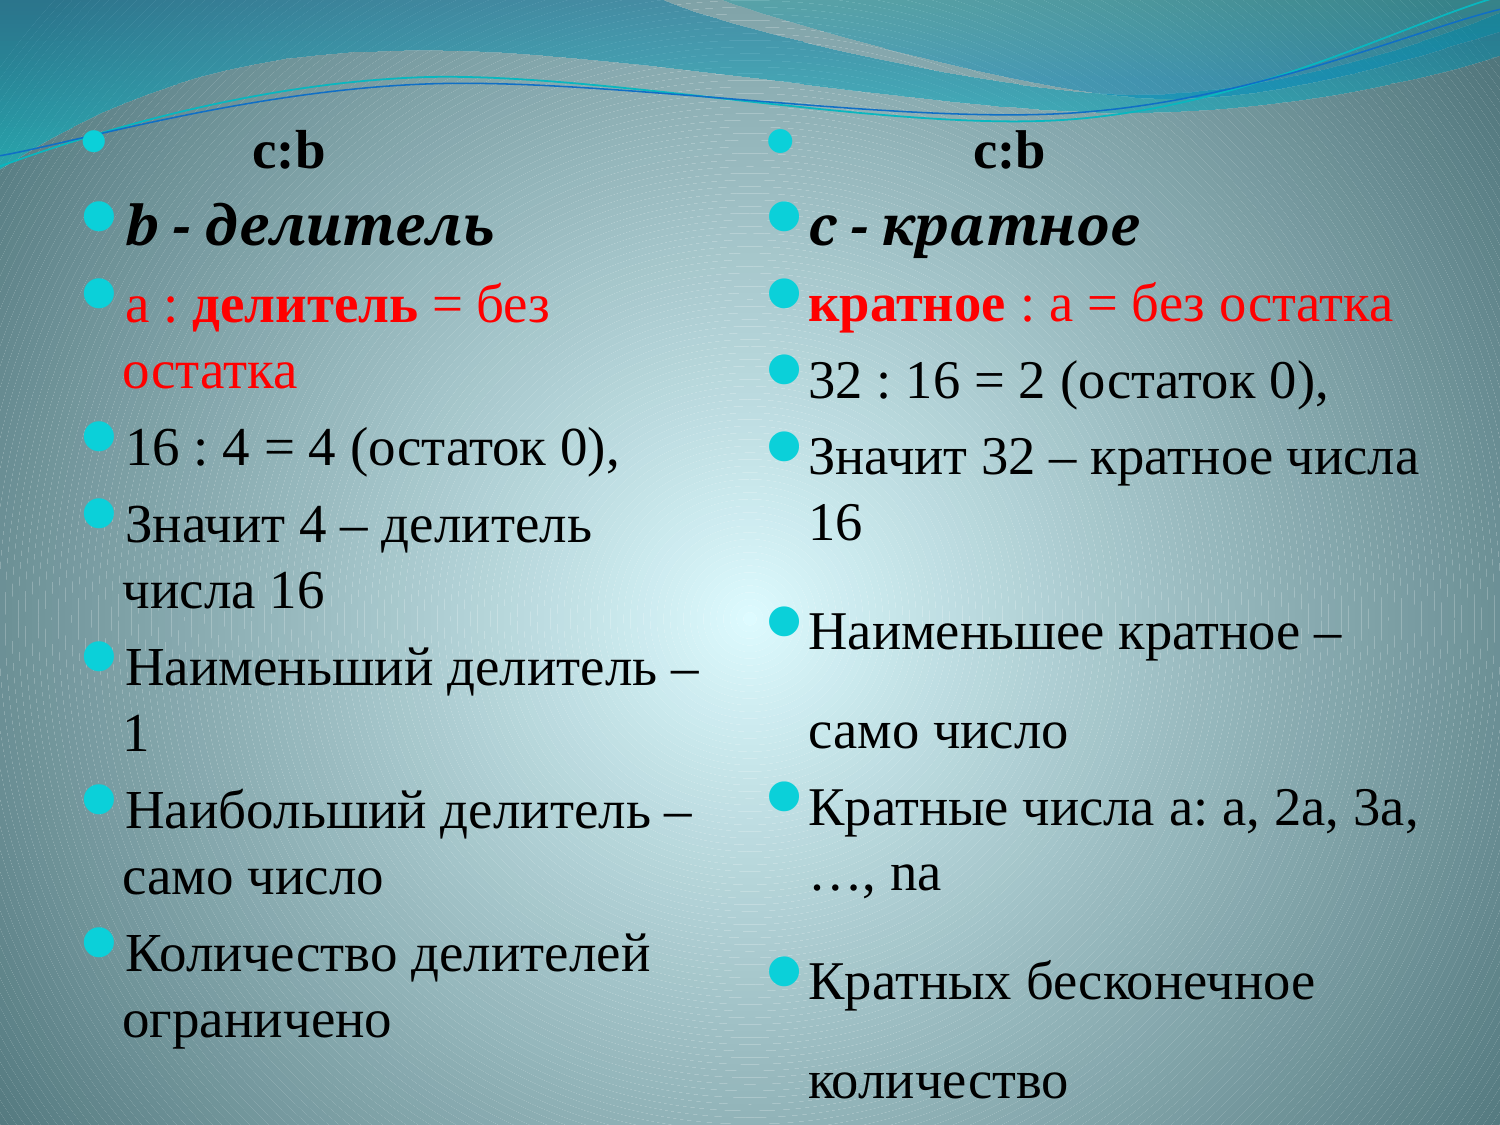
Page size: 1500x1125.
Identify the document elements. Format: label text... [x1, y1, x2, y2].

list с:b b - делитель a : делитель = без остатка 16 : 4 = 4 (остаток 0), Значит 4 – делитель числа 16 Наименьший делитель – 1 Наибольший делитель – само число Количество делителей ограничено [64, 113, 728, 1071]
list с:b с - кратное кратное : a = без остатка 32 : 16 = 2 (остаток 0), Значит 32 – кратное числа 16 Наименьшее кратное – само число Кратные числа a: a, 2a, 3a, …, na Кратных бесконечное количество [750, 113, 1471, 1125]
